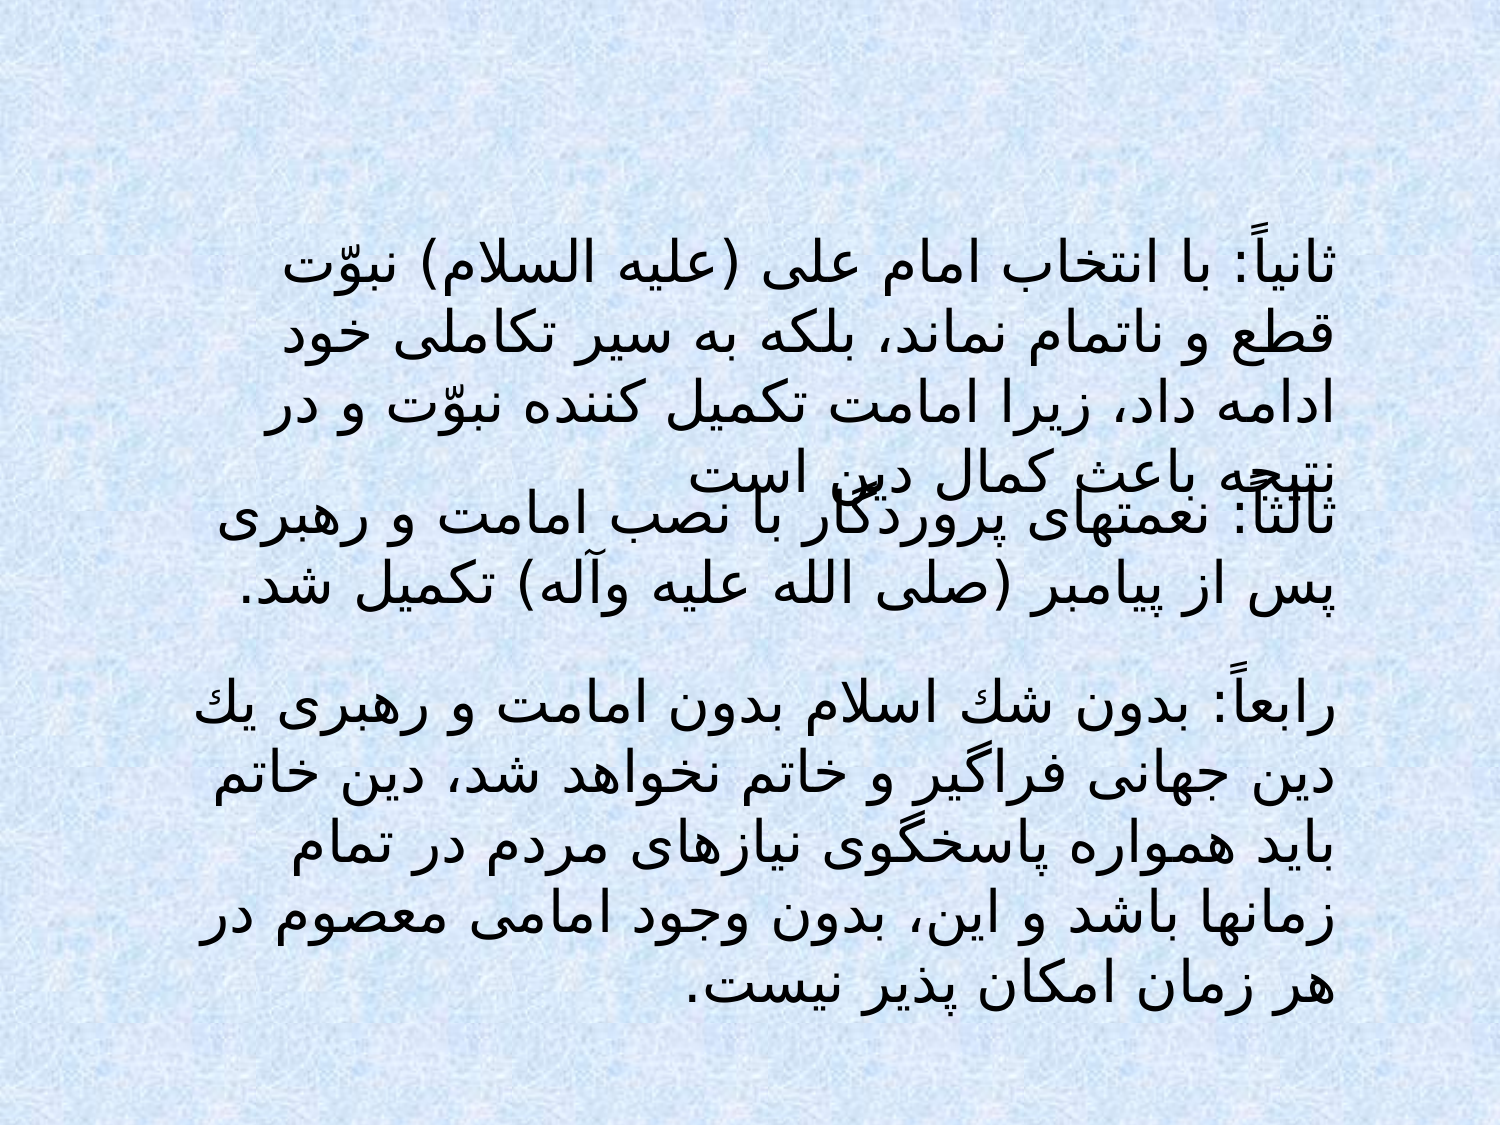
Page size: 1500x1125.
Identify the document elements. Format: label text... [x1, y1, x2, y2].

text_box ثالثاً: نعمتهاى پروردگار با نصب امامت و رهبرى پس از پيامبر (صلى الله عليه وآله) تكميل شد. [147, 467, 1353, 623]
text_box رابعاً: بدون شك اسلام بدون امامت و رهبرى يك دين جهانى فراگير و خاتم نخواهد شد، دين خاتم بايد همواره پاسخگوى نيازهاى مردم در تمام زمانها باشد و اين، بدون وجود امامى معصوم در هر زمان امكان پذير نيست. [147, 656, 1353, 1022]
picture [0, 0, 1500, 1125]
text_box ثانياً: با انتخاب امام على (عليه السلام) نبوّت قطع و ناتمام نماند، بلكه به سير تكاملى خود ادامه داد، زيرا امامت تكميل كننده نبوّت و در نتيجه باعث كمال دين است [147, 217, 1353, 467]
